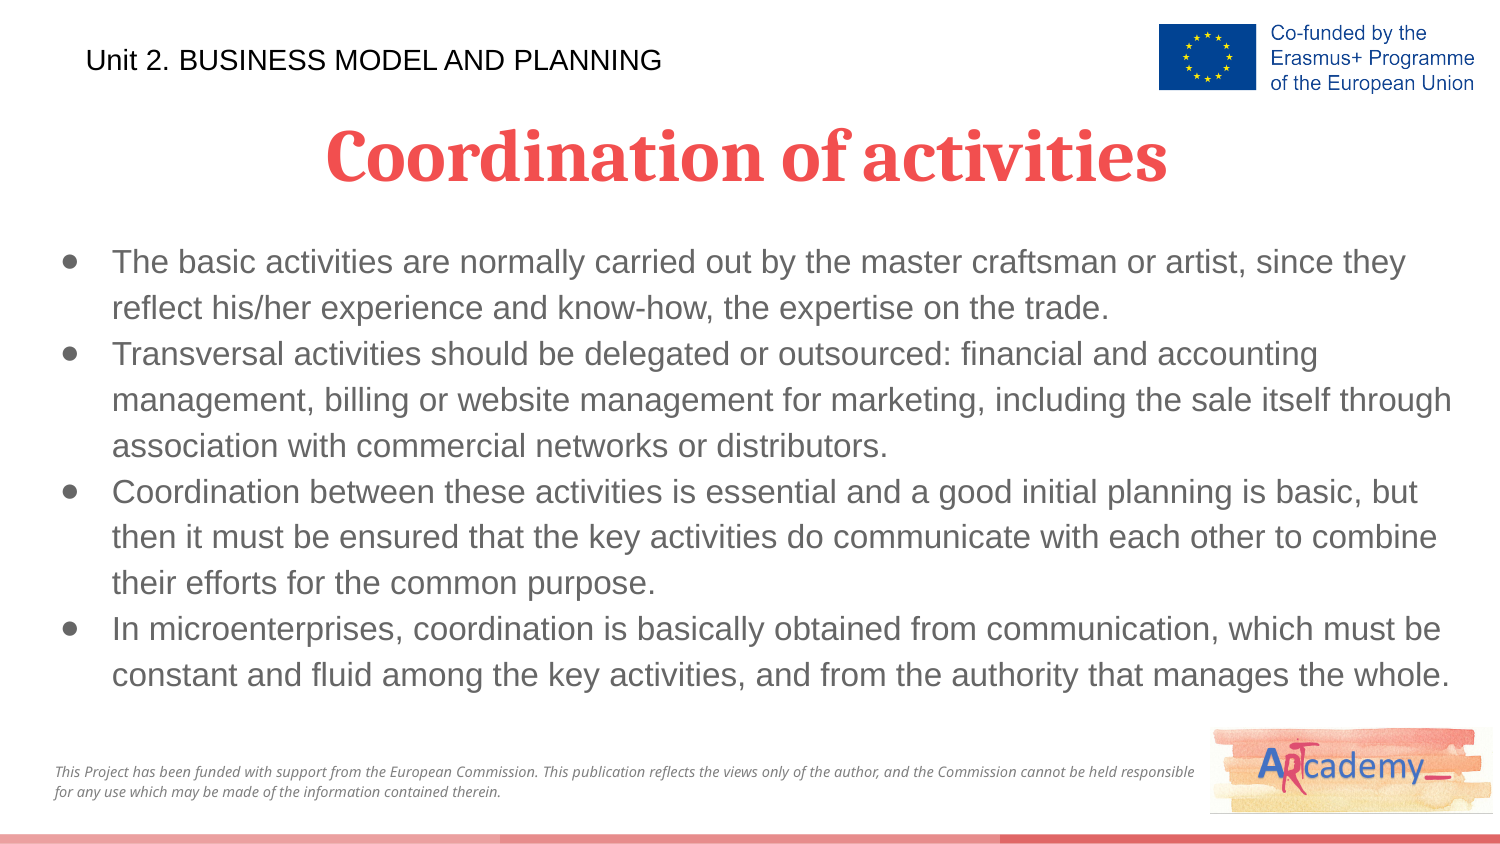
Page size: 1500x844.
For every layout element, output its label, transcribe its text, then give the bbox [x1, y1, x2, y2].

list The basic activities are normally carried out by the master craftsman or artist, since they reflect his/her experience and know-how, the expertise on the trade. Transversal activities should be delegated or outsourced: financial and accounting management, billing or website management for marketing, including the sale itself through association with commercial networks or distributors. Coordination between these activities is essential and a good initial planning is basic, but then it must be ensured that the key activities do communicate with each other to combine their efforts for the common purpose. In microenterprises, coordination is basically obtained from communication, which must be constant and fluid among the key activities, and from the authority that manages the whole. [21, 219, 1479, 732]
picture [1210, 709, 1493, 844]
text_box Unit 2. BUSINESS MODEL AND PLANNING [70, 33, 750, 84]
text_box This Project has been funded with support from the European Commission. This publication reflects the views only of the author, and the Commission cannot be held responsible for any use which may be made of the information contained therein. [39, 754, 1205, 799]
picture [1158, 24, 1474, 94]
title Coordination of activities [9, 84, 1487, 212]
